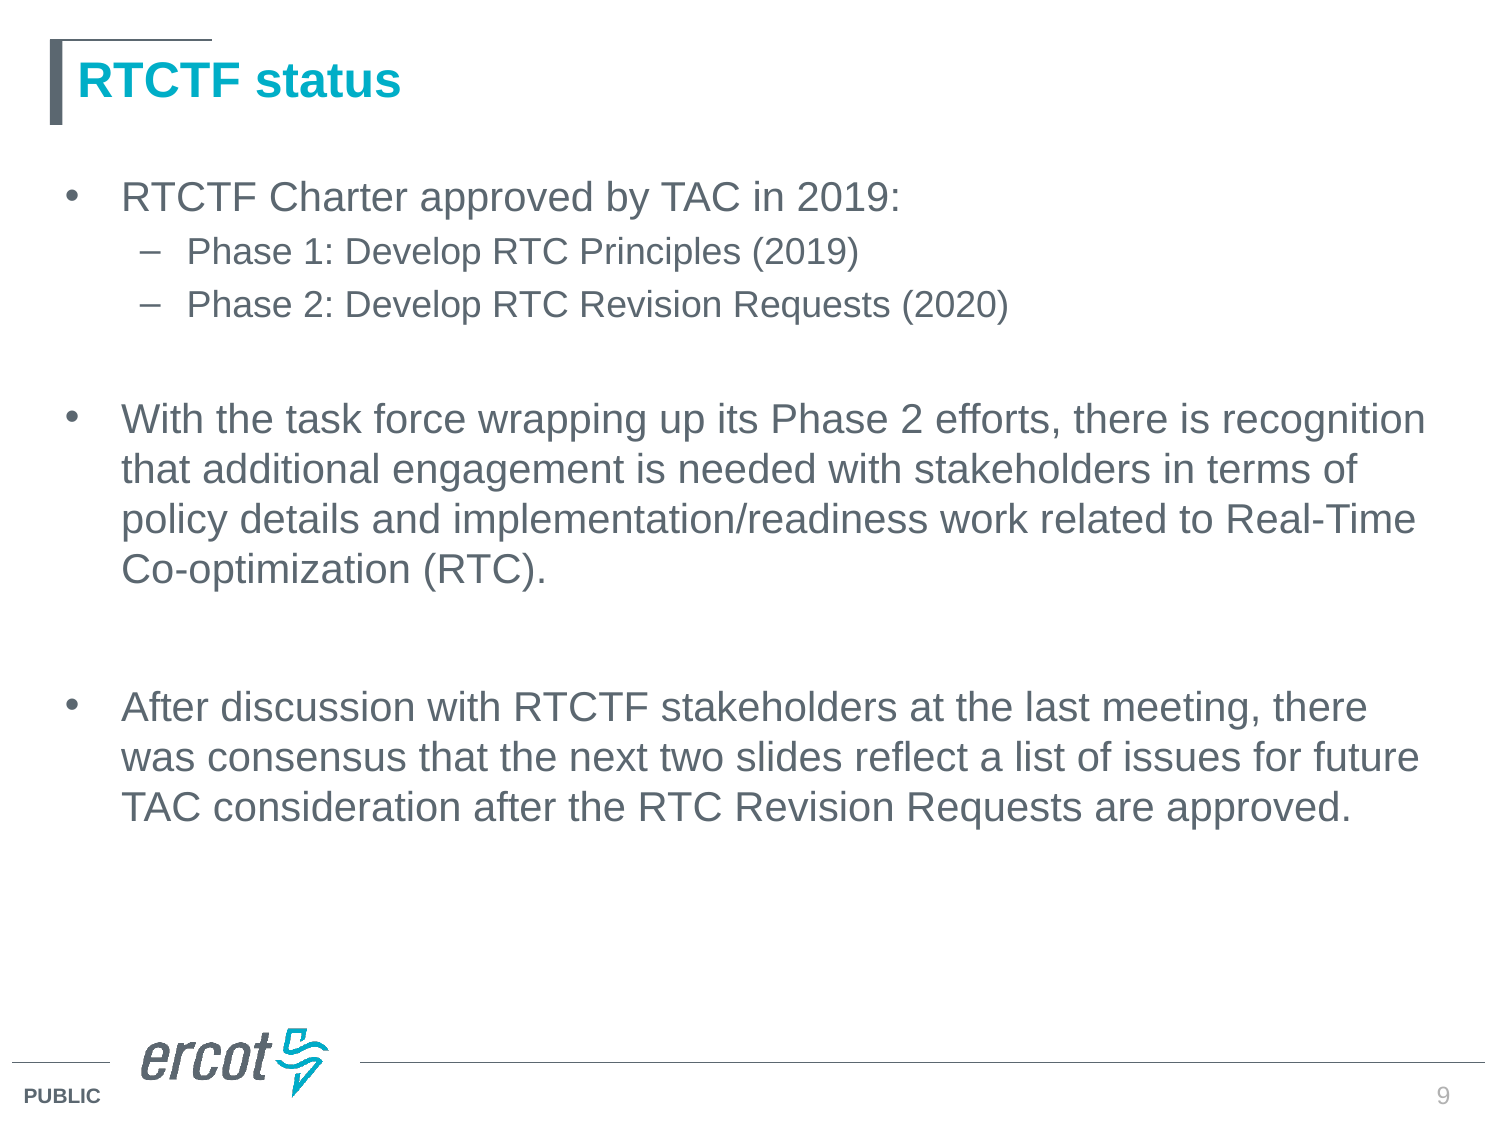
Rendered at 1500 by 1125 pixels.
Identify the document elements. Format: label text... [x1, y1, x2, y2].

title RTCTF status [62, 39, 1450, 125]
list RTCTF Charter approved by TAC in 2019: Phase 1: Develop RTC Principles (2019) Phase 2: Develop RTC Revision Requests (2020) With the task force wrapping up its Phase 2 efforts, there is recognition that additional engagement is needed with stakeholders in terms of policy details and implementation/readiness work related to Real-Time Co-optimization (RTC). After discussion with RTCTF stakeholders at the last meeting, there was consensus that the next two slides reflect a list of issues for future TAC consideration after the RTC Revision Requests are approved. [50, 162, 1450, 942]
picture [137, 1024, 332, 1100]
slide_number 9 [1400, 1076, 1488, 1113]
